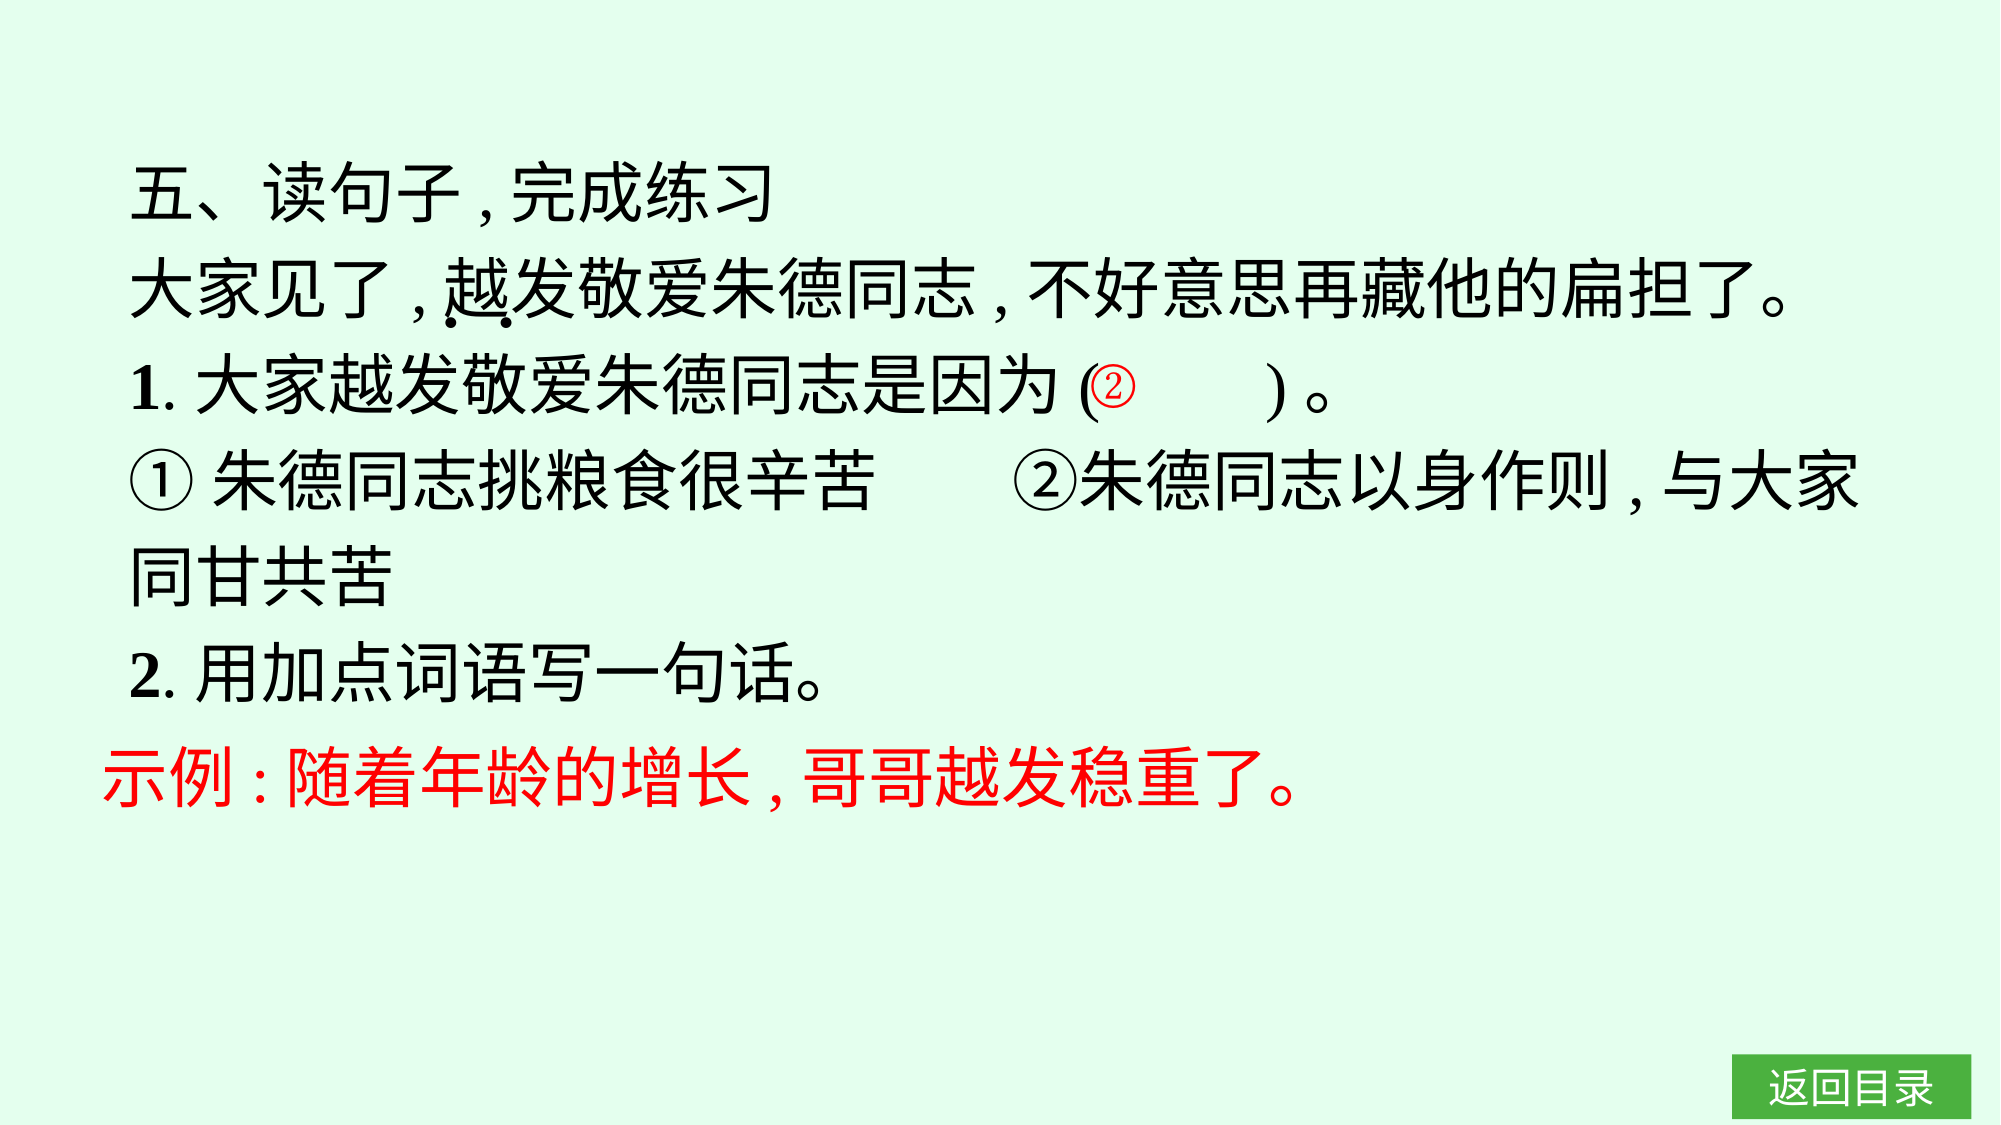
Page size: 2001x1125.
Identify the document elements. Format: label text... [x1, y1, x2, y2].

text_box 示例:随着年龄的增长,哥哥越发稳重了。 [86, 712, 1351, 823]
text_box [113, 127, 1887, 716]
